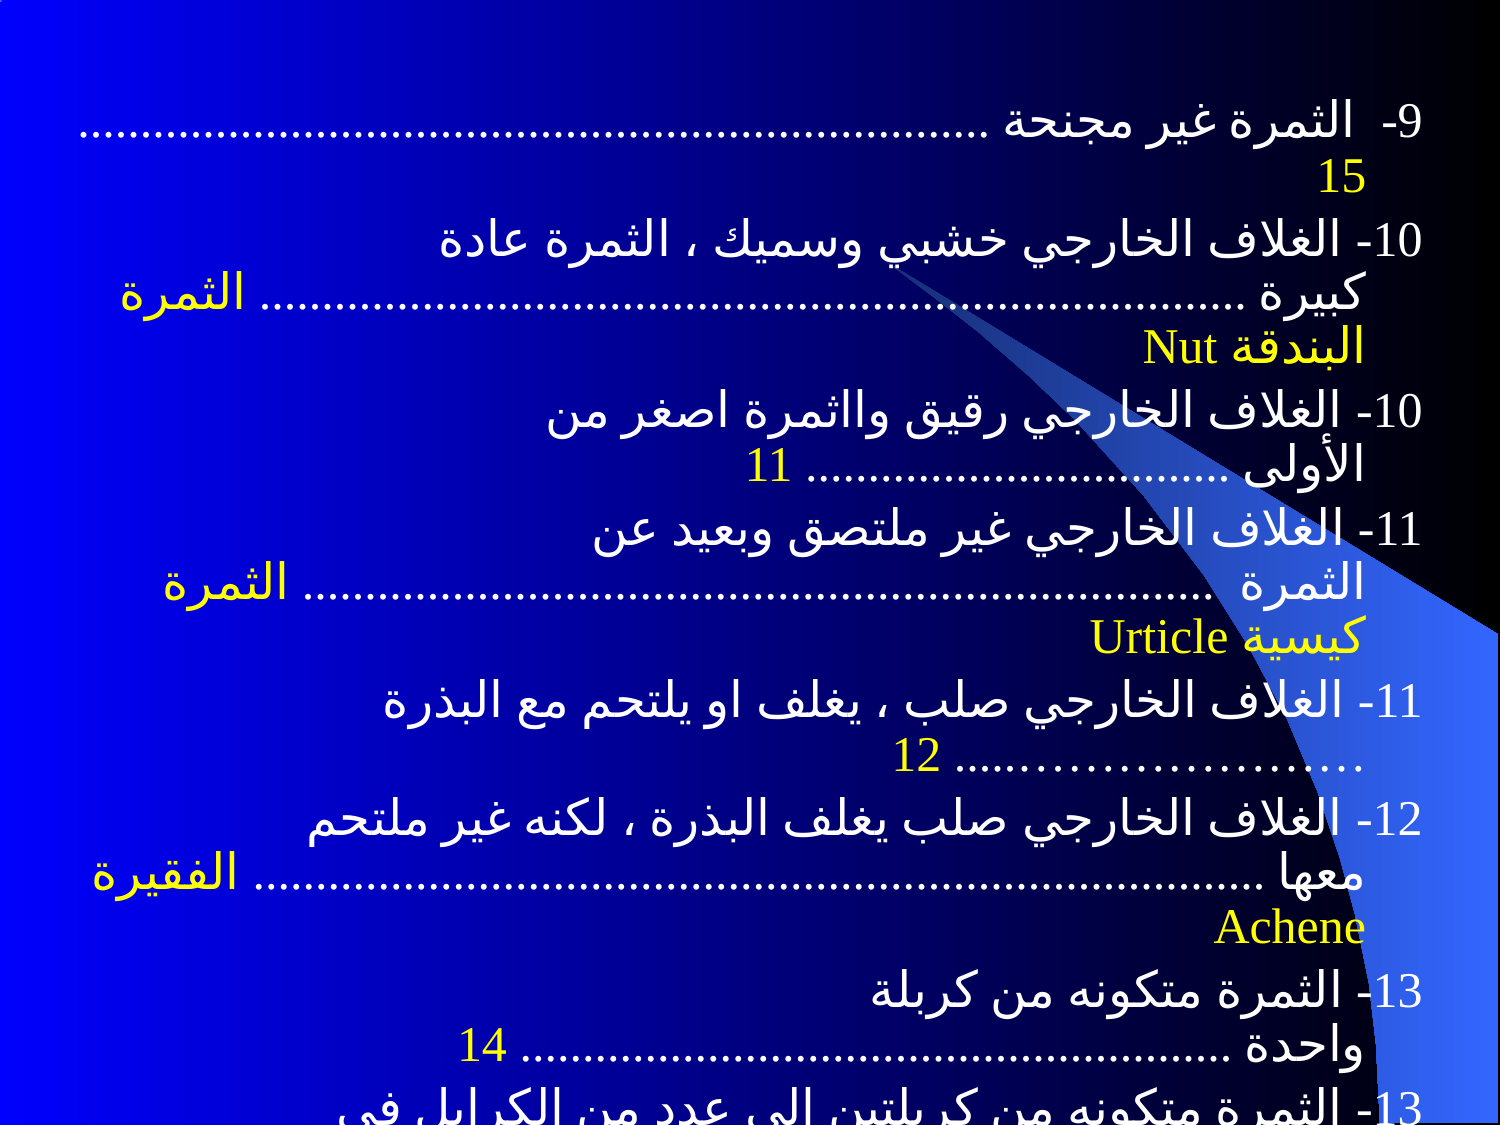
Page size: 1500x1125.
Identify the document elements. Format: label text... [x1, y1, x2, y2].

text_box 9- الثمرة غير مجنحة ......................................................................... 15 10- الغلاف الخارجي خشبي وسميك ، الثمرة عادة كبيرة ............................................................................... الثمرة البندقة Nut 10- الغلاف الخارجي رقيق وااثمرة اصغر من الأولى .................................. 11 11- الغلاف الخارجي غير ملتصق وبعيد عن الثمرة ......................................................................... الثمرة كيسية Urticle 11- الغلاف الخارجي صلب ، يغلف او يلتحم مع البذرة …………………..... 12 12- الغلاف الخارجي صلب يغلف البذرة ، لكنه غير ملتحم معها ................................................................................. الفقيرة Achene 13- الثمرة متكونه من كربلة واحدة ......................................................... 14 13- الثمرة متكونه من كربلتين الى عدد من الكرابل في المتاع......................................................................................... 16 14- - الثمرة تتفتح طوليا على امتداد التدريز البطني .............................................................................. الجرابية Follicle [62, 87, 1438, 1000]
